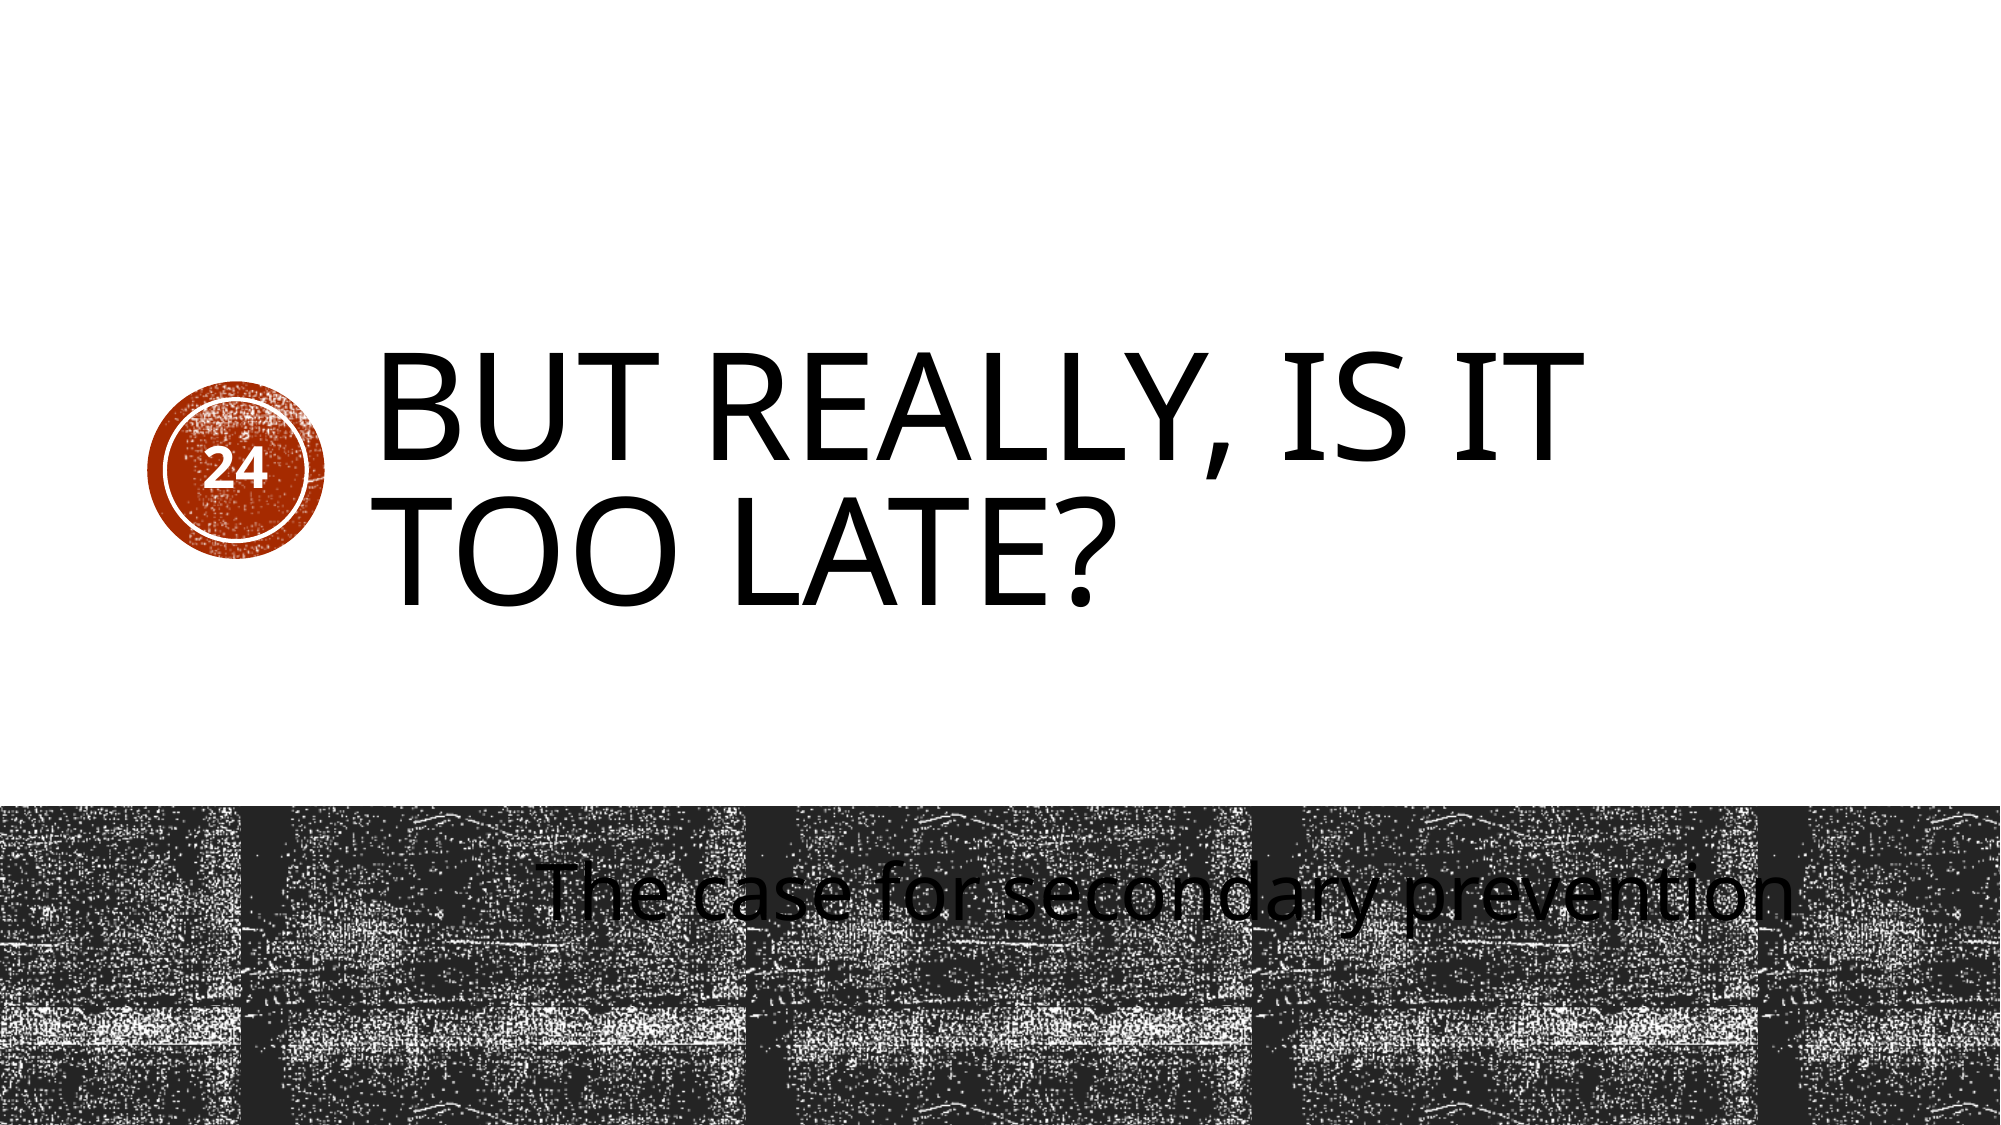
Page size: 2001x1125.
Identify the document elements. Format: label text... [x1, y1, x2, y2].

title But really, is it too late? [355, 201, 1878, 779]
slide_number 24 [138, 411, 334, 530]
list The case for secondary prevention [520, 845, 1878, 1021]
